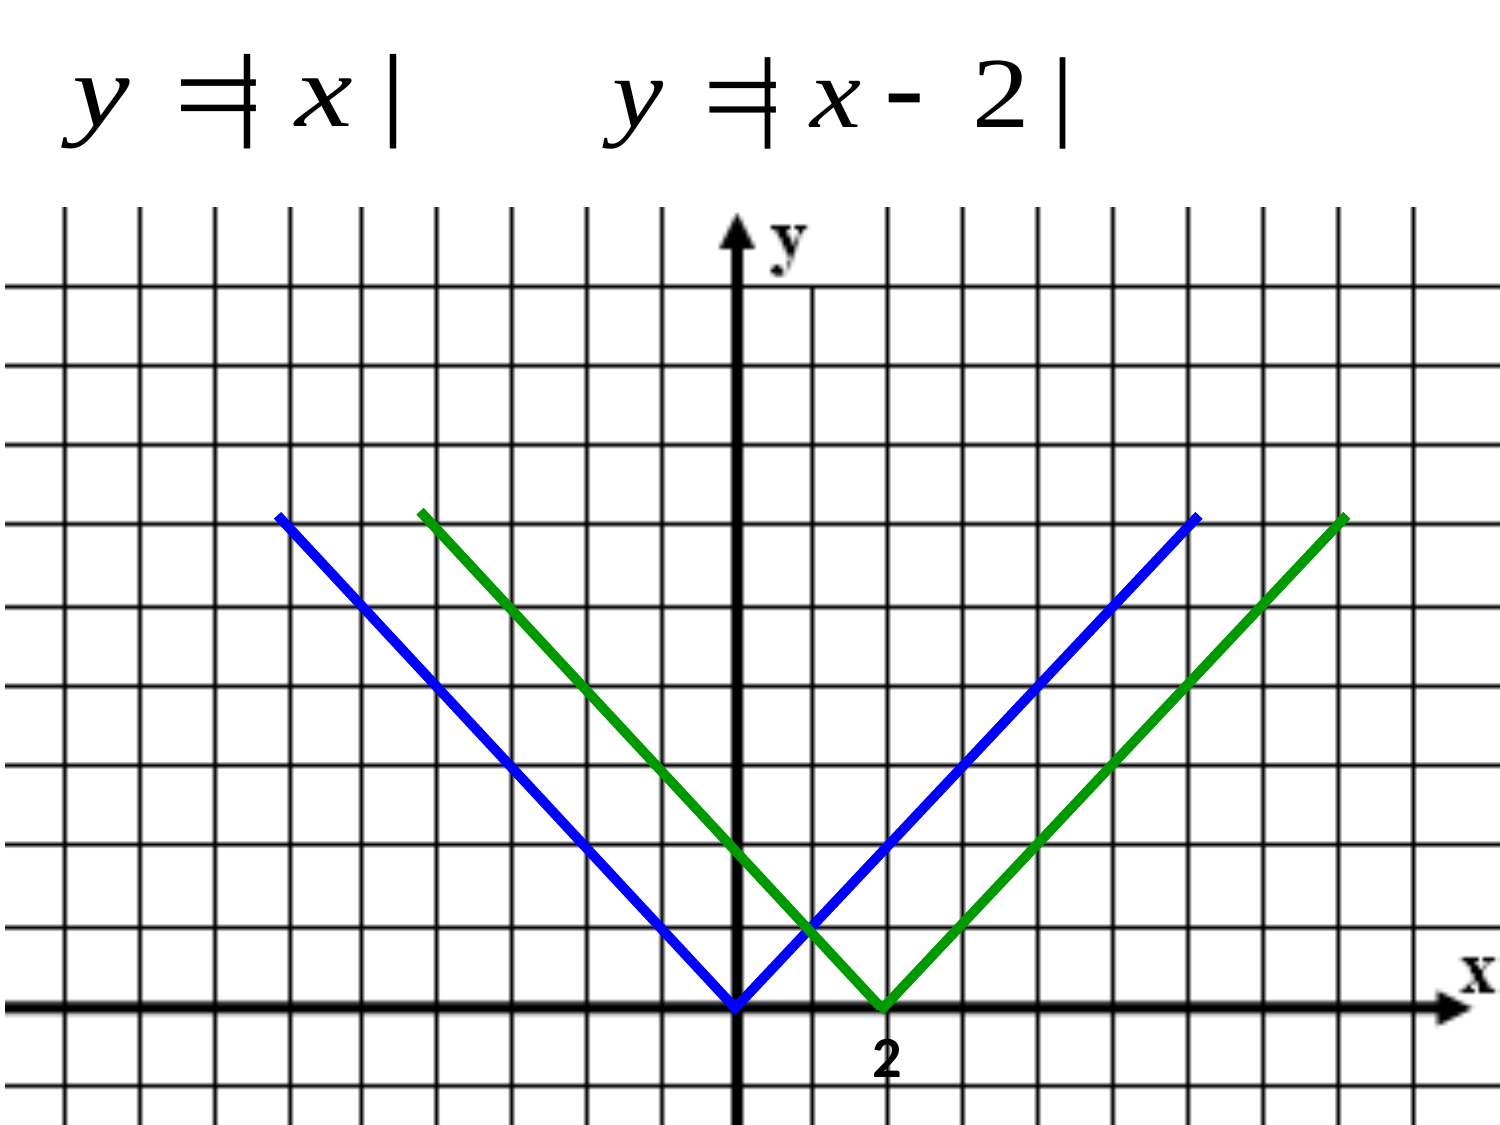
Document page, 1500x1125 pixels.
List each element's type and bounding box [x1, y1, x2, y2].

list [4, 206, 1500, 1125]
text_box [40, 30, 420, 170]
text_box [584, 34, 1093, 170]
